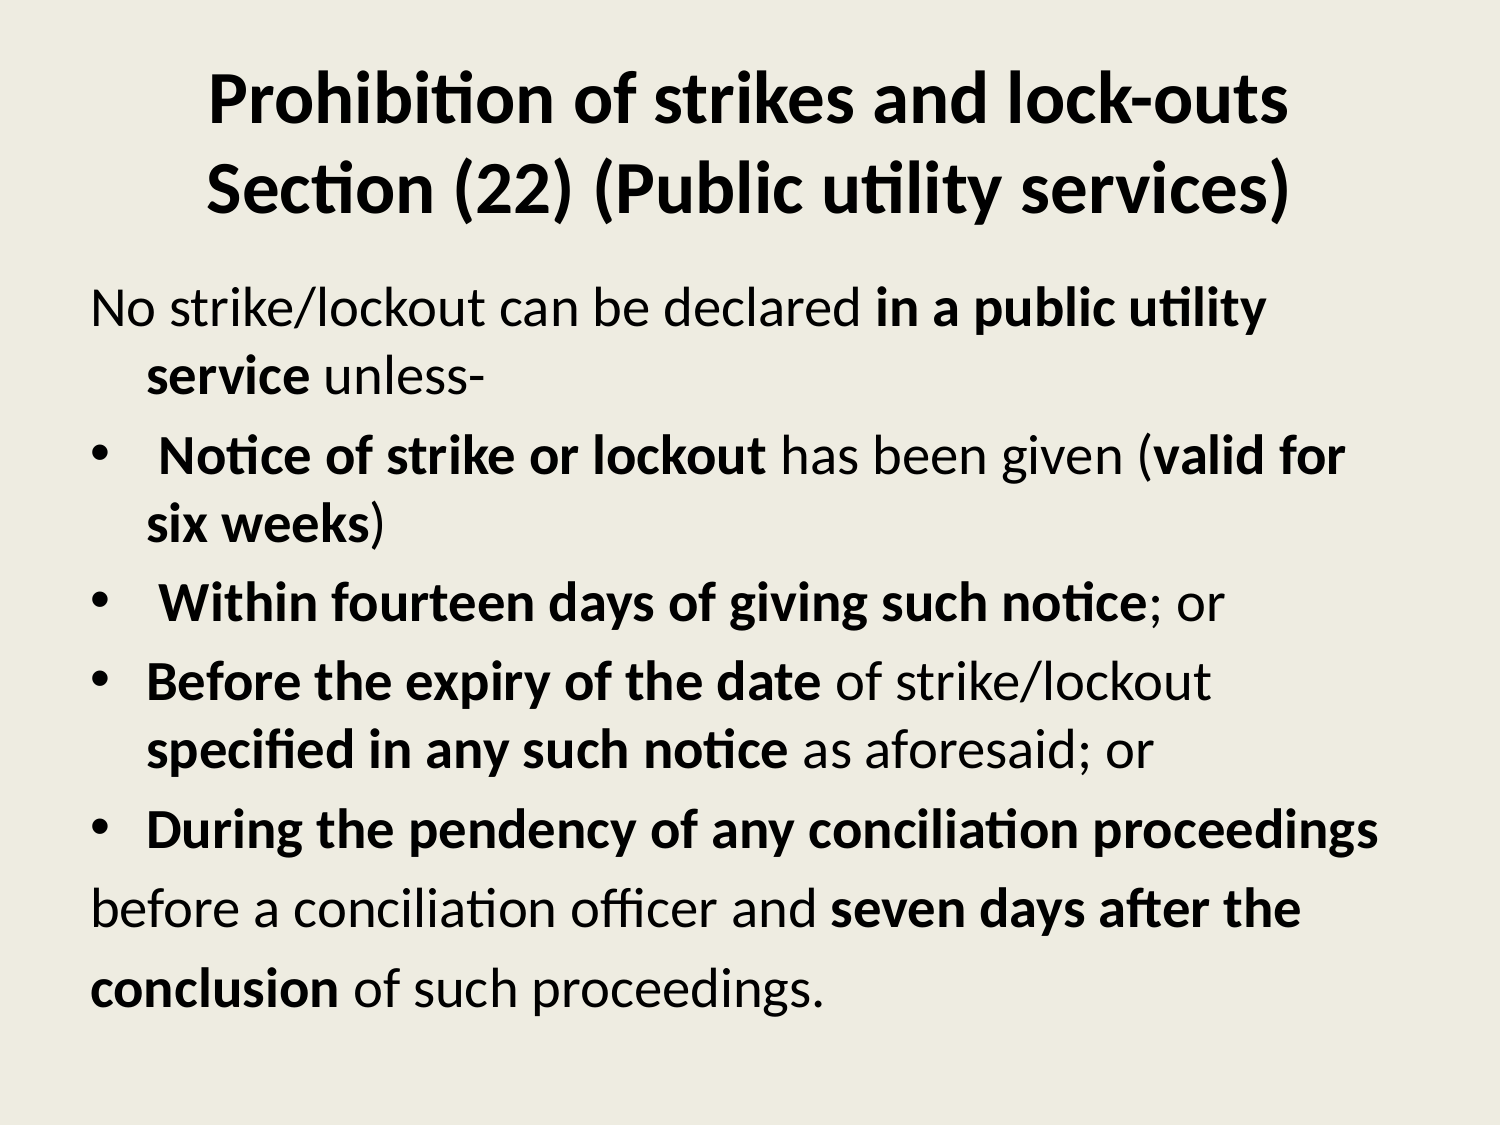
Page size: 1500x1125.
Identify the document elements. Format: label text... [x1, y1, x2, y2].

title Prohibition of strikes and lock-outs Section (22) (Public utility services) [75, 45, 1425, 233]
list No strike/lockout can be declared in a public utility service unless- Notice of strike or lockout has been given (valid for six weeks) Within fourteen days of giving such notice; or Before the expiry of the date of strike/lockout specified in any such notice as aforesaid; or During the pendency of any conciliation proceedings before a conciliation officer and seven days after the conclusion of such proceedings. [75, 262, 1425, 1043]
